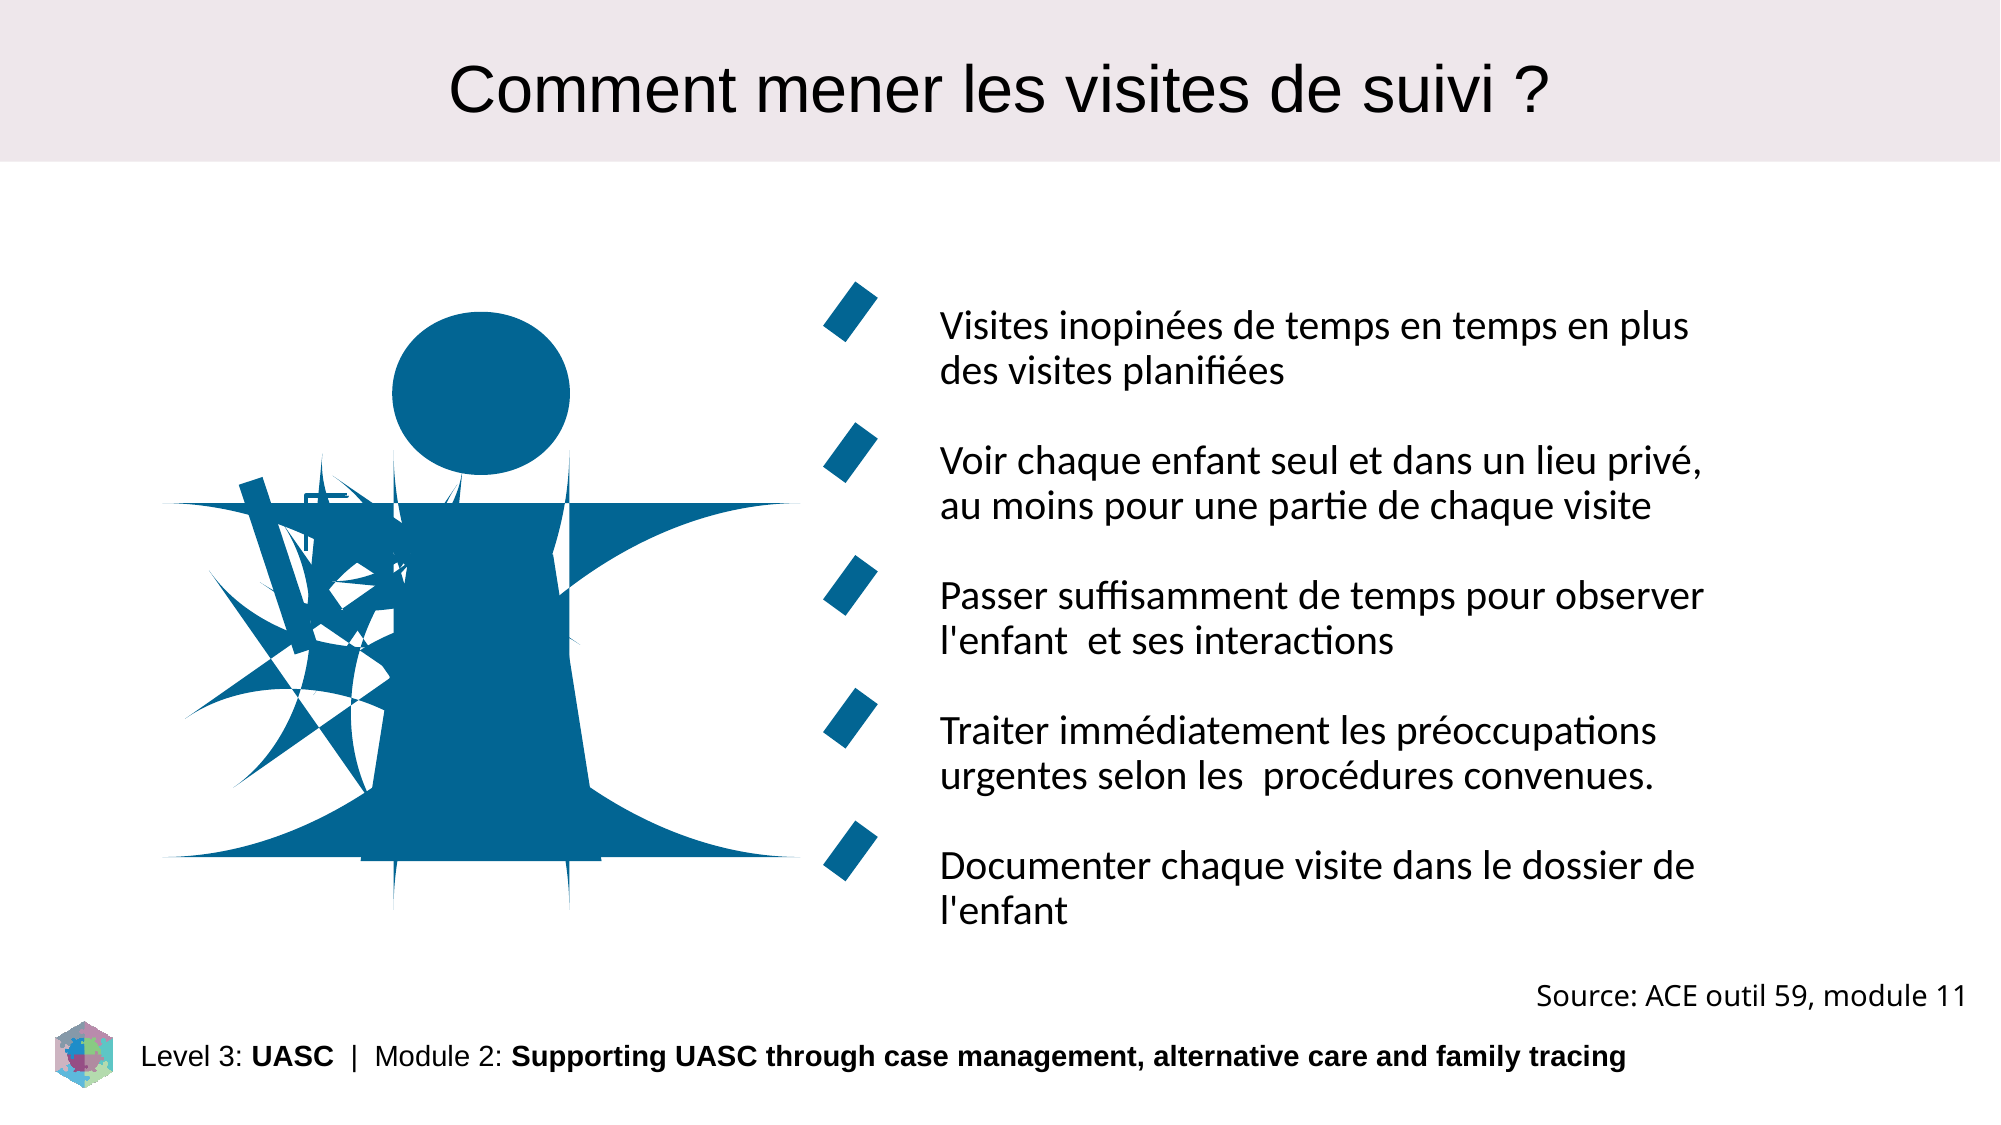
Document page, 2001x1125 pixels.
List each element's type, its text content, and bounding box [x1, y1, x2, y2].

text_box [823, 422, 878, 484]
text_box [823, 687, 878, 749]
text_box [823, 555, 878, 616]
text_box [1521, 962, 2000, 1047]
picture [55, 1021, 113, 1088]
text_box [924, 296, 1769, 949]
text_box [162, 311, 801, 911]
text_box [823, 281, 878, 343]
title Comment mener les visites de suivi ? [137, 19, 1863, 163]
text_box [823, 820, 878, 882]
